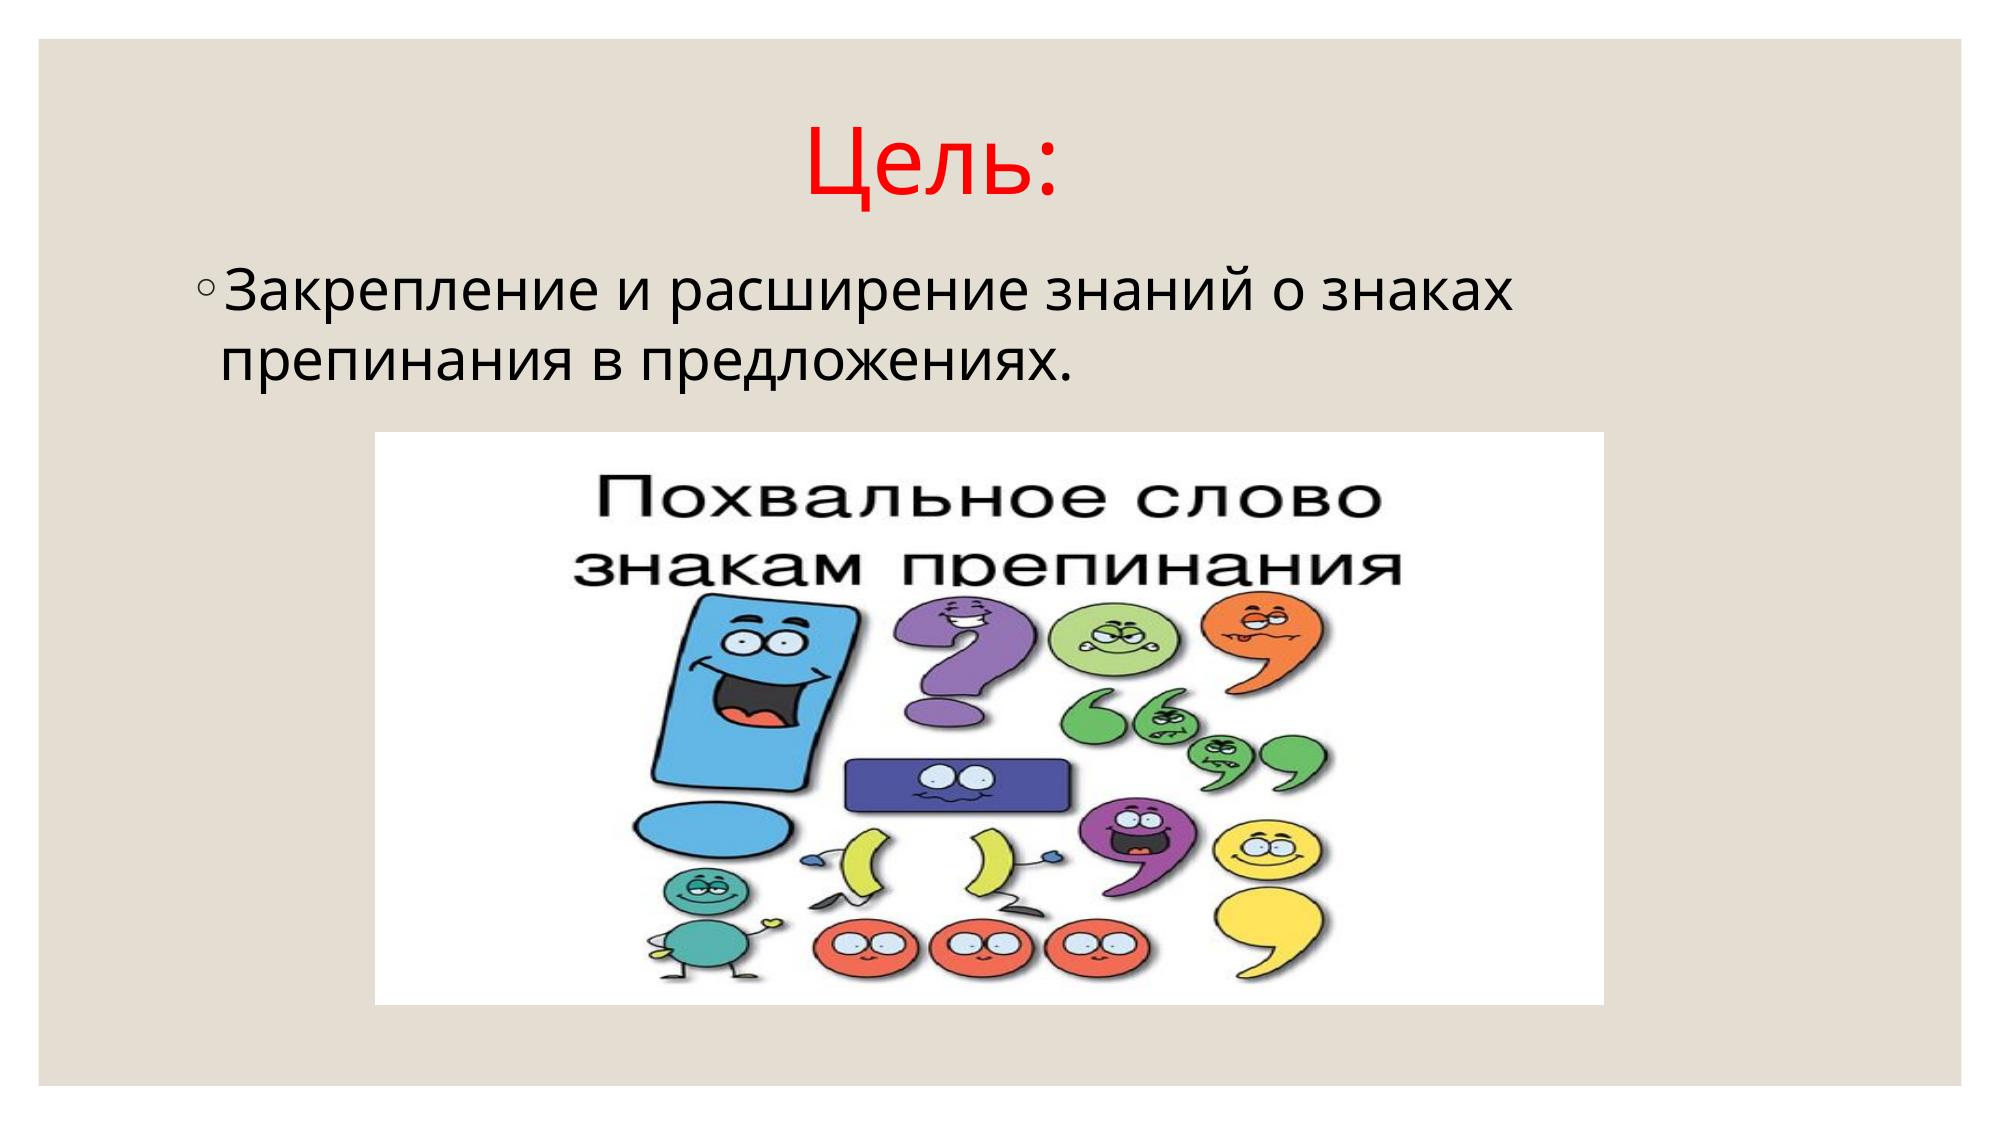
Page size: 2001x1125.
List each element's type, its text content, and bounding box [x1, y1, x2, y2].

title Цель: [174, 105, 1825, 223]
picture [375, 432, 1604, 1005]
list Закрепление и расширение знаний о знаках препинания в предложениях. [174, 244, 1825, 990]
